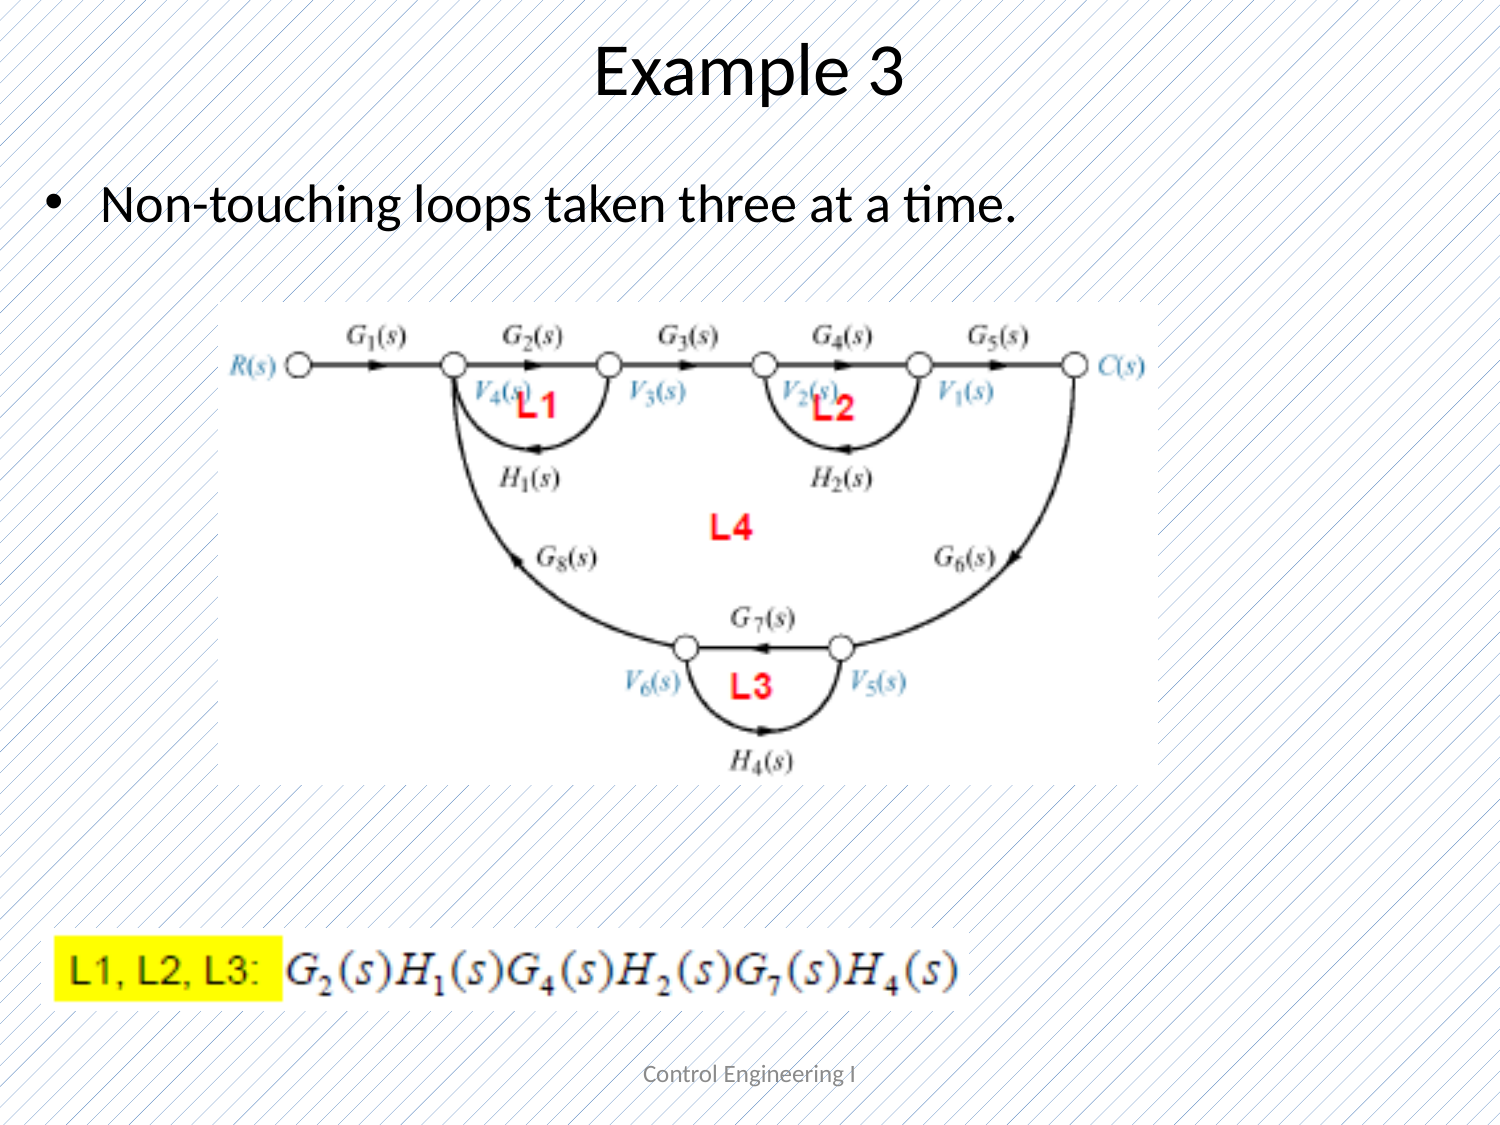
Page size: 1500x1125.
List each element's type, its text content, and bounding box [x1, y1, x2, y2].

picture [218, 302, 1158, 785]
list Non-touching loops taken three at a time. [29, 160, 1436, 904]
title Example 3 [75, 7, 1425, 124]
picture [40, 928, 969, 1011]
footer Control Engineering I [512, 1042, 988, 1103]
